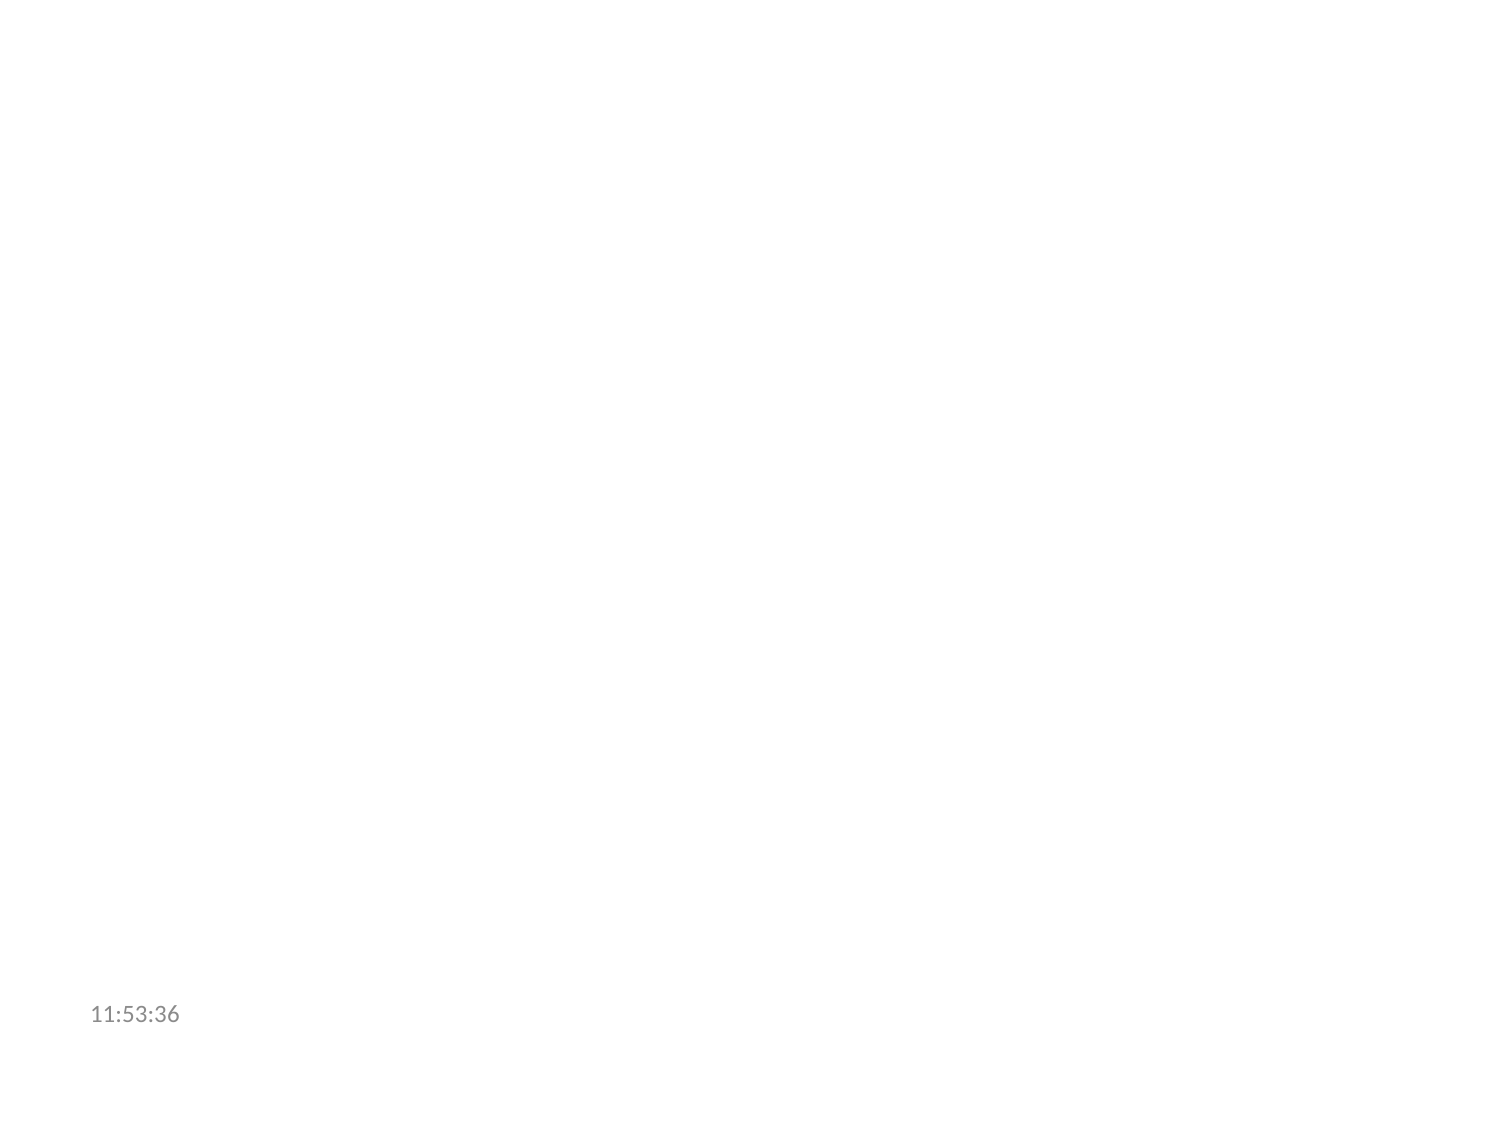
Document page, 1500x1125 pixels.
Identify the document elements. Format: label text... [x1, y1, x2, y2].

text_box 15:35:09 [75, 982, 425, 1043]
